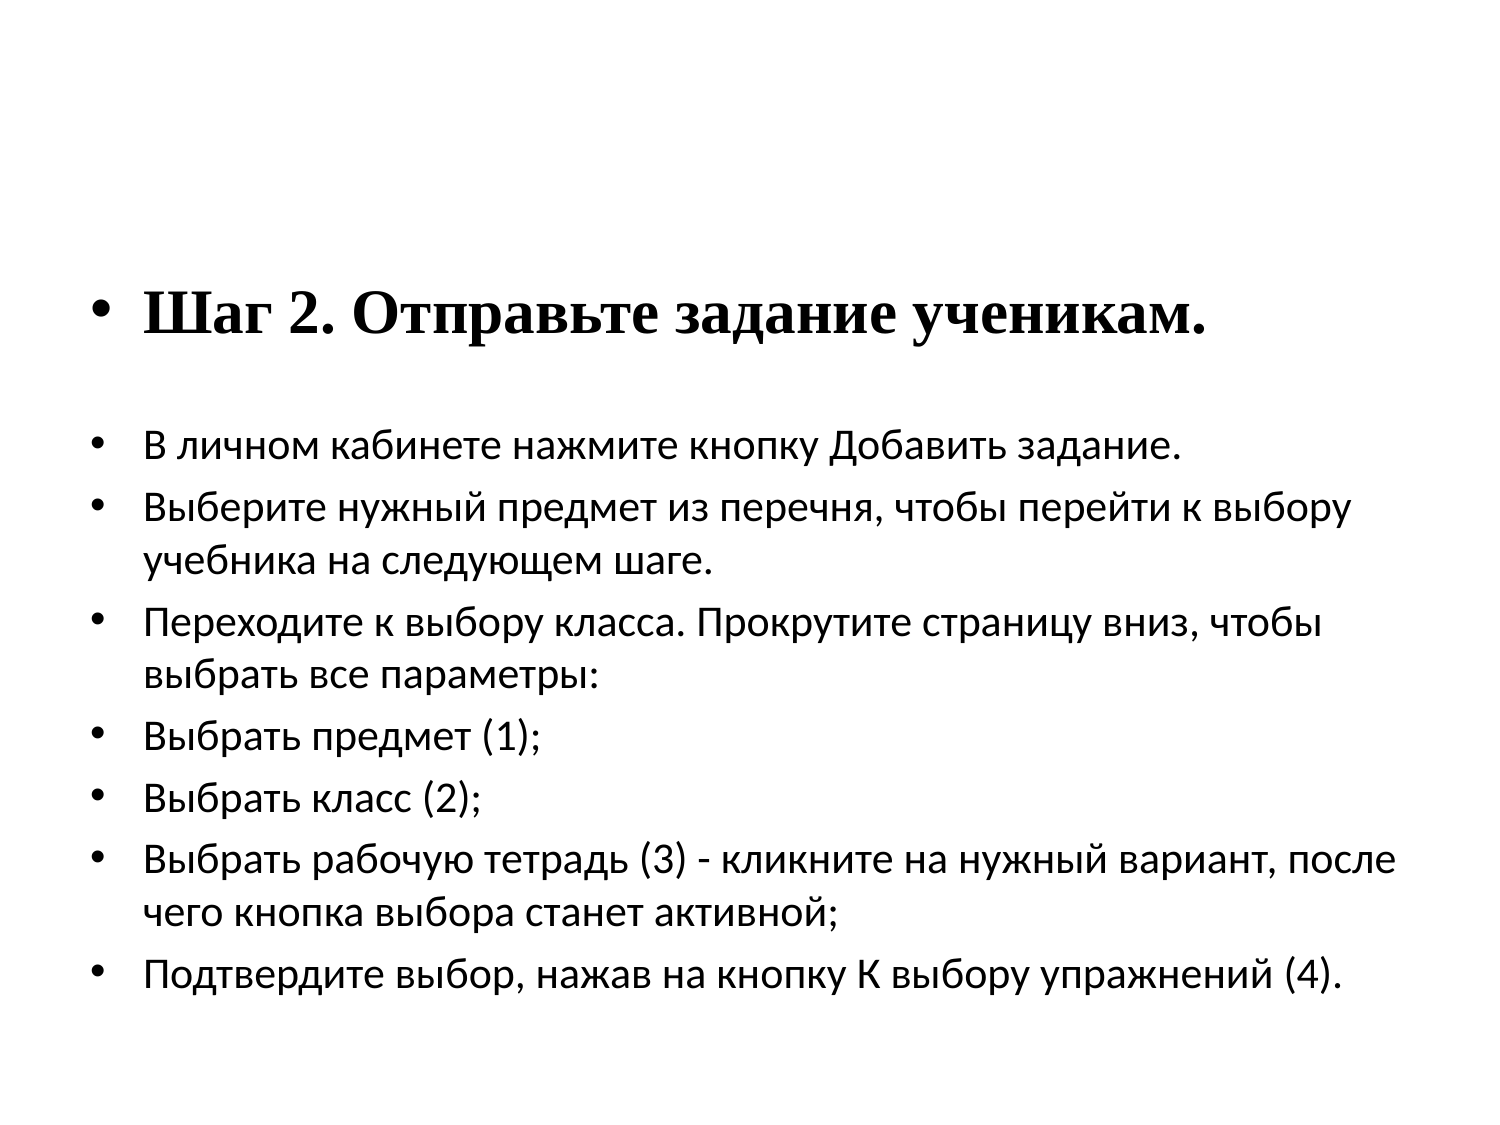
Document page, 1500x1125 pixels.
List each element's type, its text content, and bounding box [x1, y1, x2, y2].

list Шаг 2. Отправьте задание ученикам. В личном кабинете нажмите кнопку Добавить задание. Выберите нужный предмет из перечня, чтобы перейти к выбору учебника на следующем шаге. Переходите к выбору класса. Прокрутите страницу вниз, чтобы выбрать все параметры: Выбрать предмет (1); Выбрать класс (2); Выбрать рабочую тетрадь (3) - кликните на нужный вариант, после чего кнопка выбора станет активной; Подтвердите выбор, нажав на кнопку К выбору упражнений (4). [75, 262, 1425, 1005]
